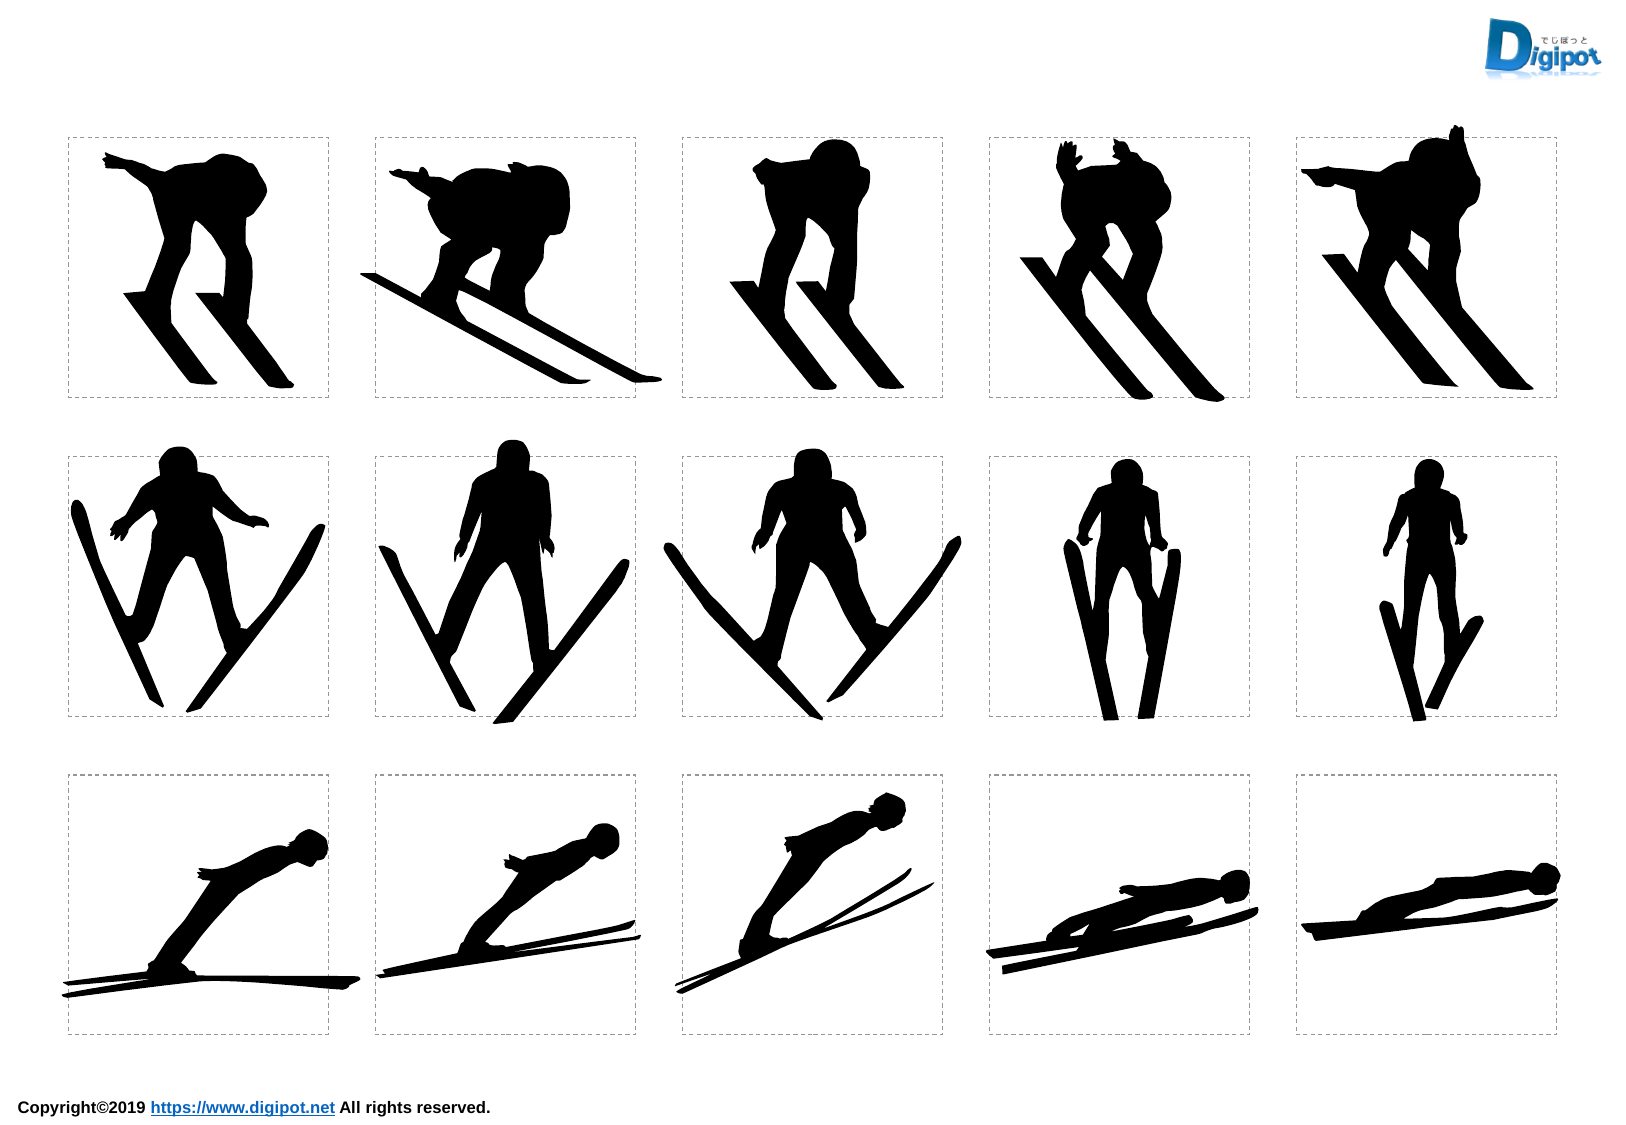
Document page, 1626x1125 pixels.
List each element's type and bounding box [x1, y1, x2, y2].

text_box [1379, 459, 1484, 722]
text_box [663, 448, 962, 721]
text_box [1301, 125, 1534, 390]
text_box [61, 829, 361, 998]
text_box [360, 161, 662, 384]
text_box [985, 869, 1259, 975]
text_box [102, 152, 295, 389]
picture [1485, 18, 1602, 82]
text_box [378, 439, 630, 725]
text_box [674, 792, 935, 994]
text_box [1063, 459, 1181, 721]
text_box [729, 139, 905, 390]
text_box [376, 823, 641, 979]
text_box [1019, 138, 1225, 402]
text_box [70, 446, 326, 713]
text_box [1301, 862, 1561, 941]
